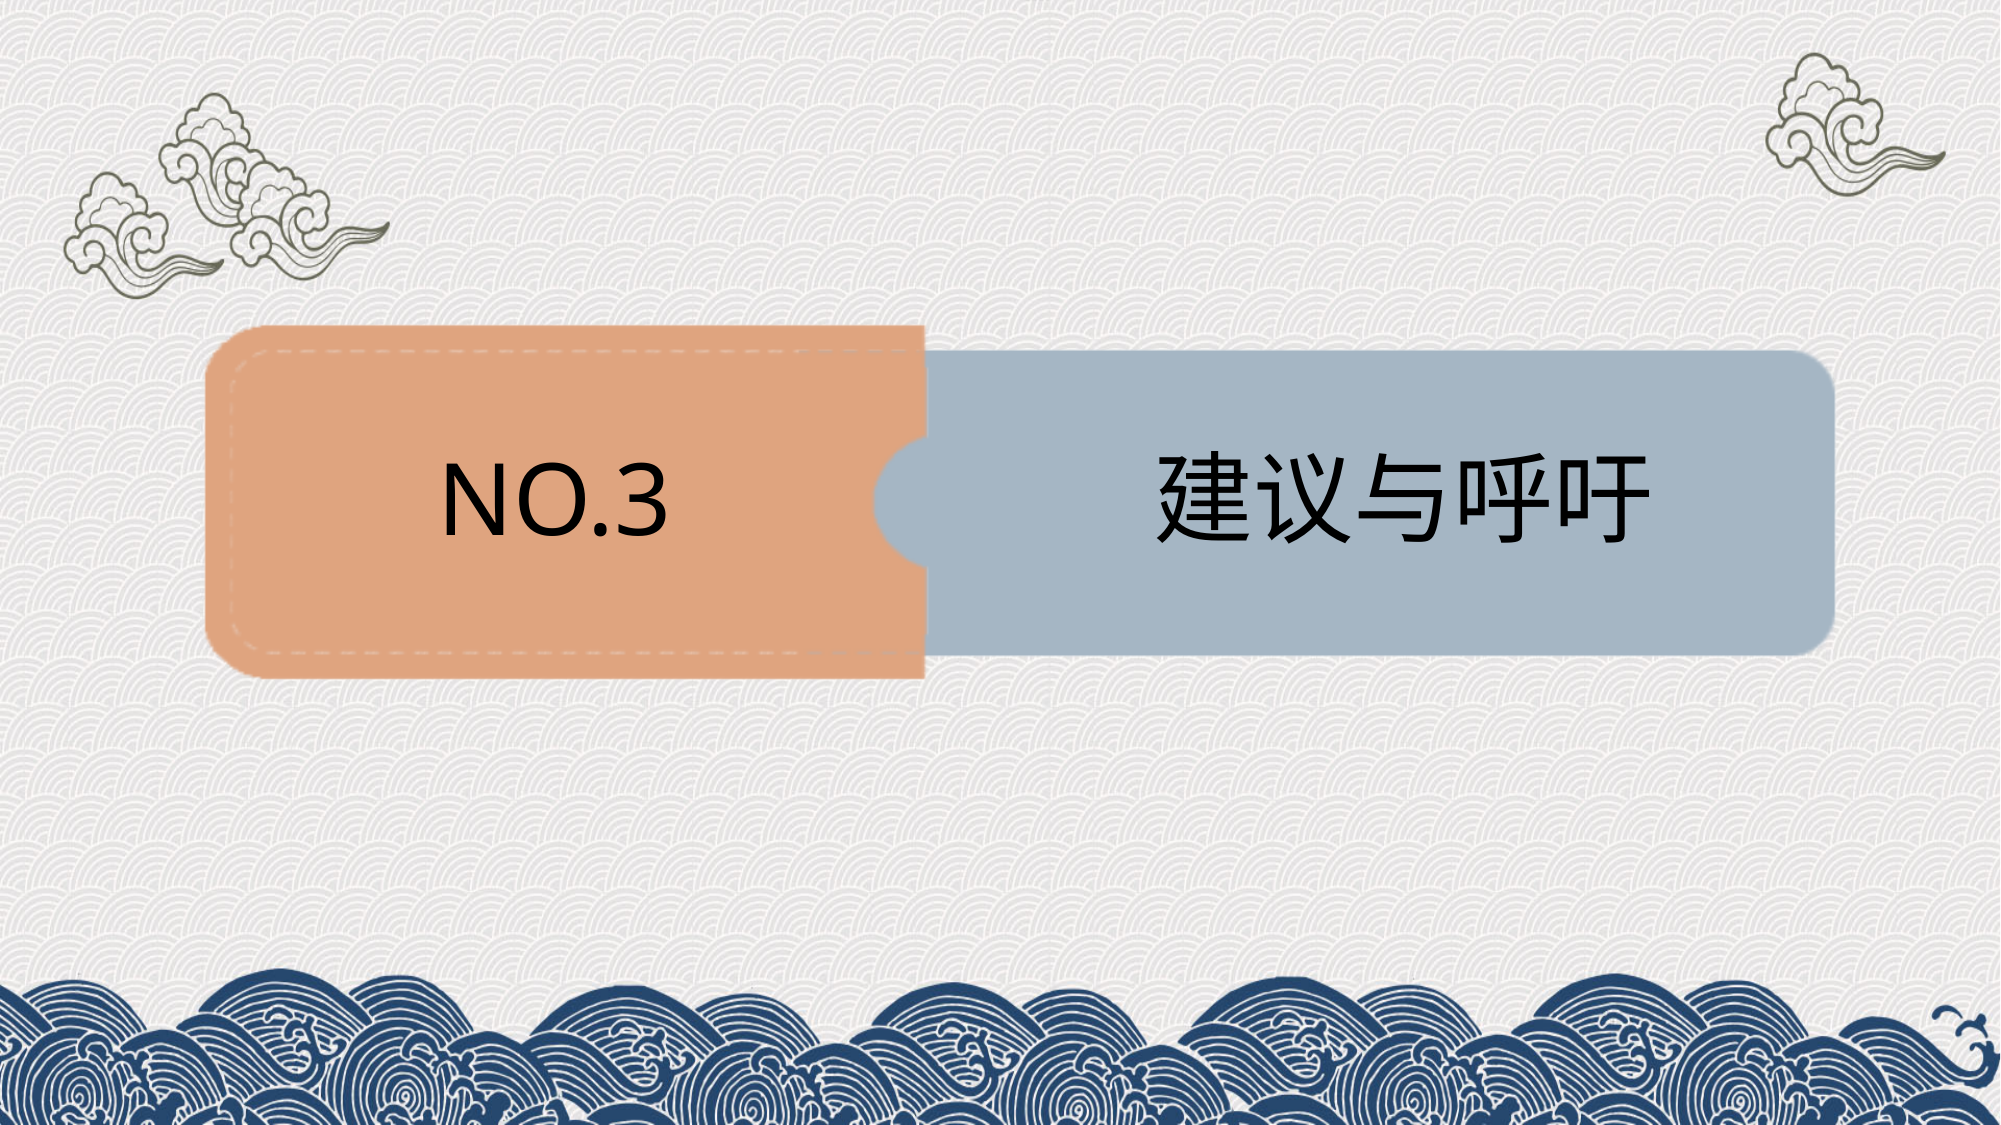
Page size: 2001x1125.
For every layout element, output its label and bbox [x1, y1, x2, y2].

text_box [113, 245, 1887, 718]
picture [0, 0, 2001, 1125]
